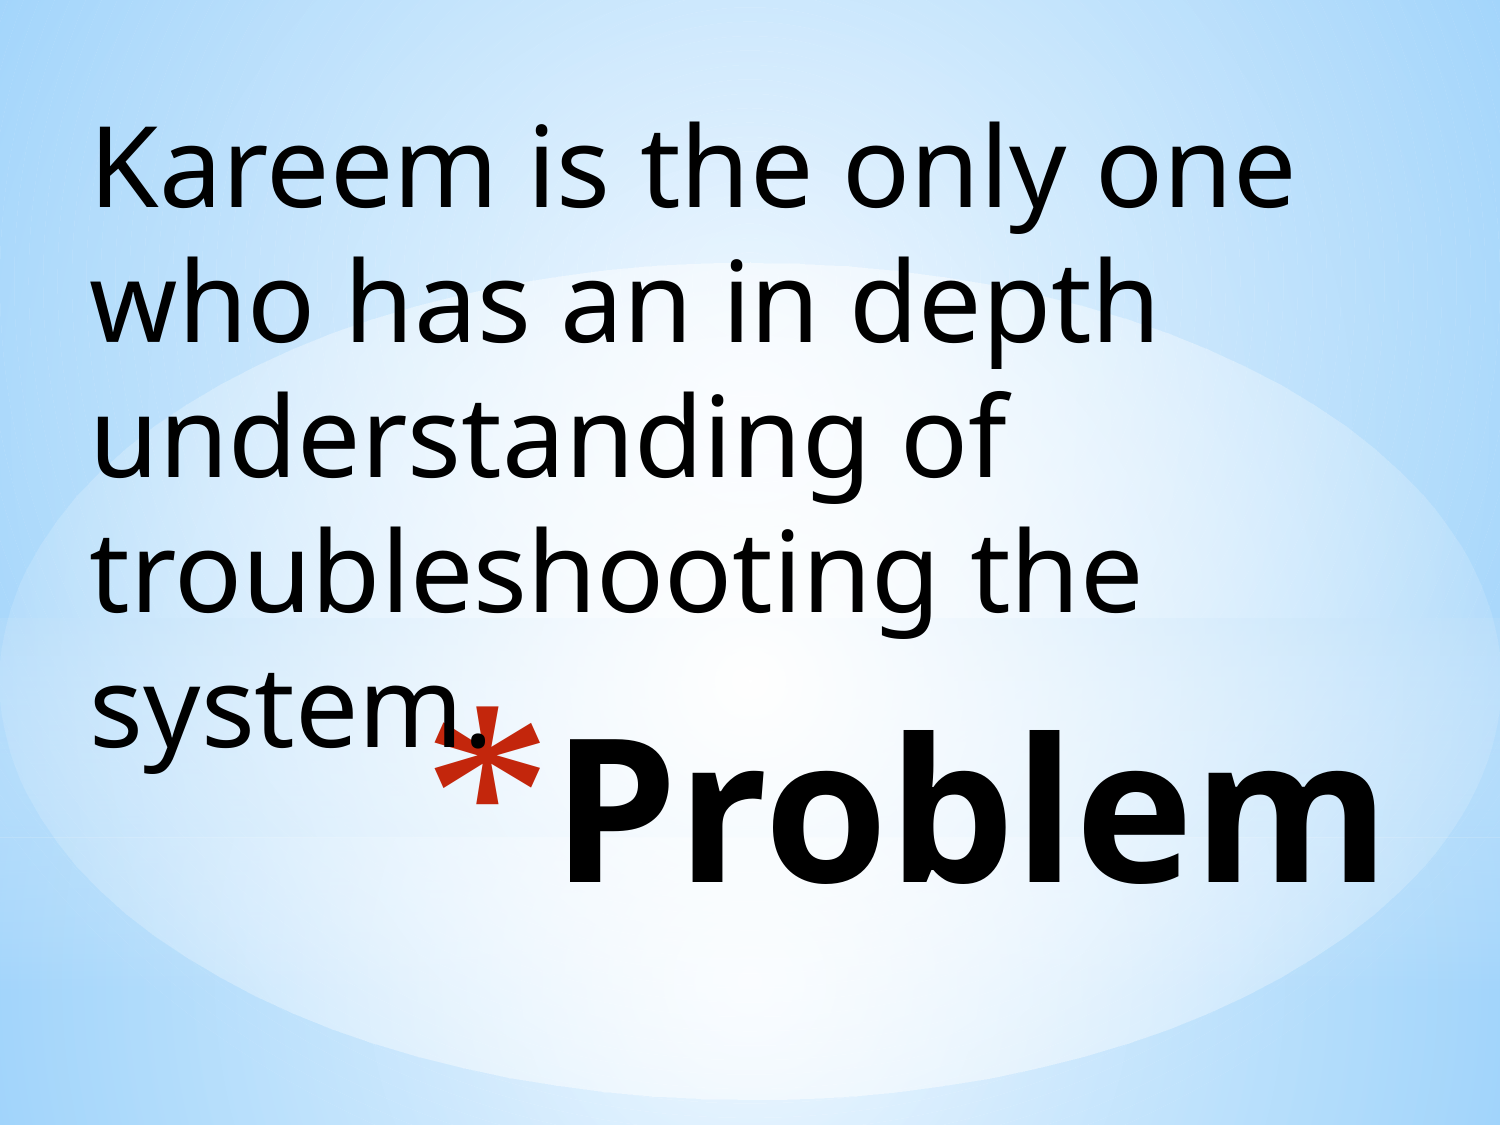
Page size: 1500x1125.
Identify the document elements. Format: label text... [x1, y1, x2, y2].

title Problem [337, 675, 1406, 1075]
text_box Kareem is the only one who has an in depth understanding of troubleshooting the system. [75, 87, 1313, 778]
